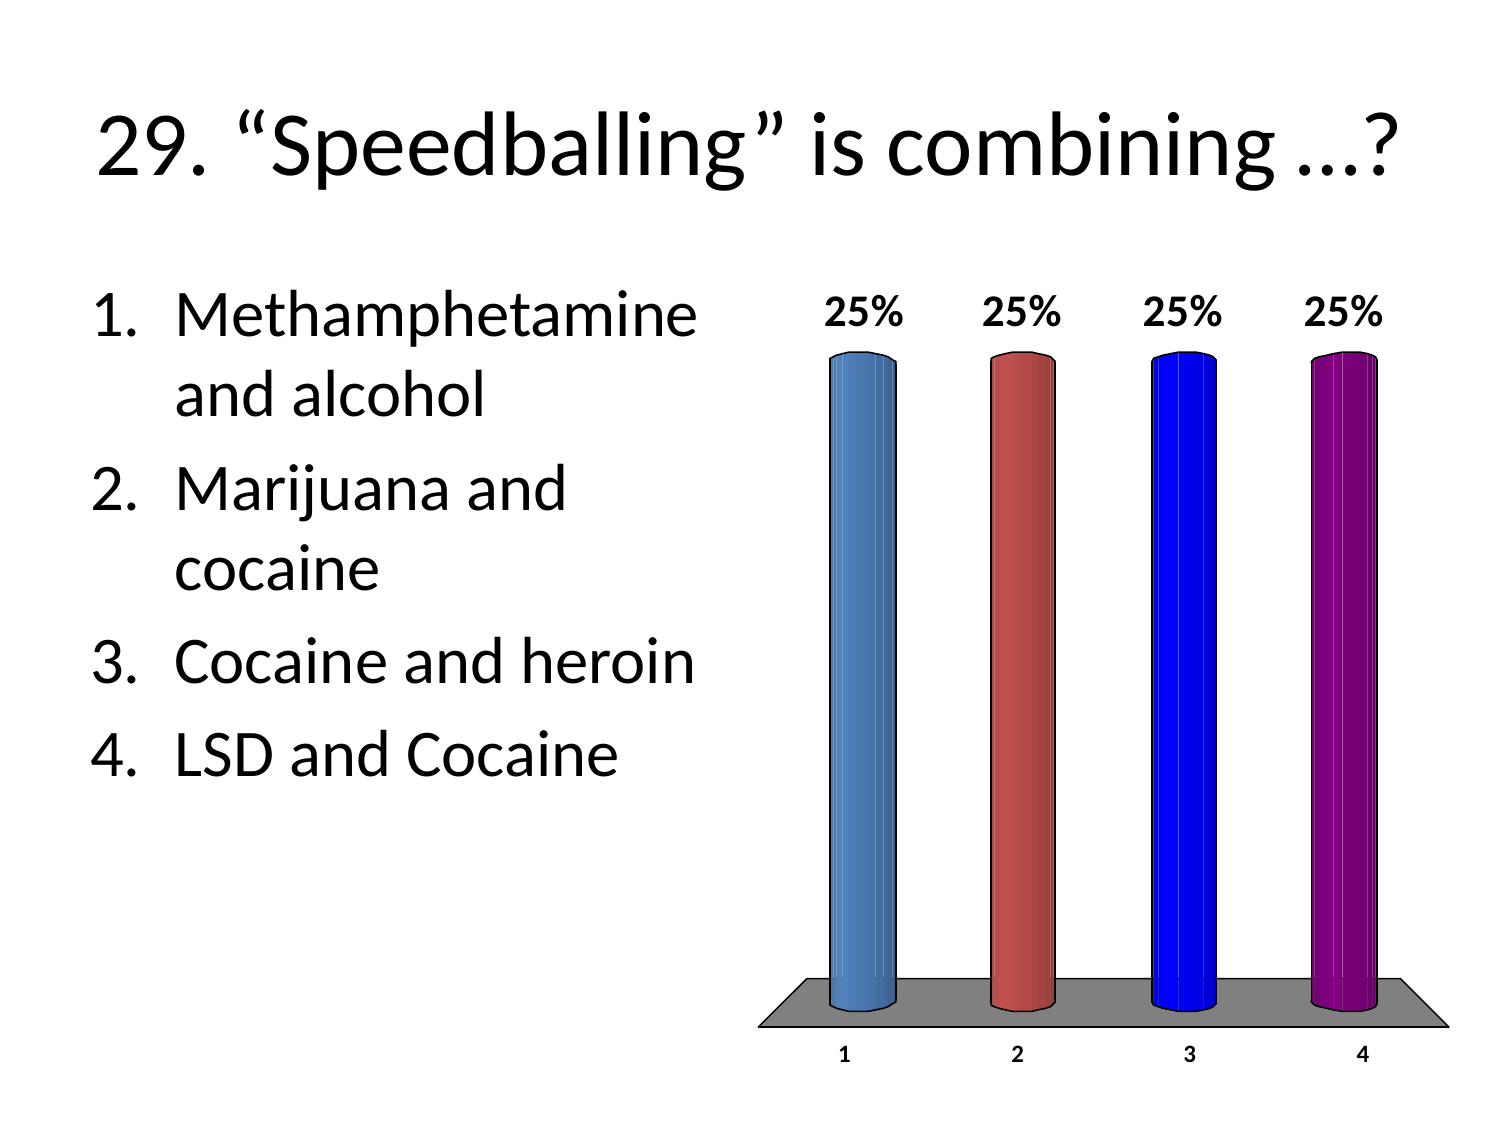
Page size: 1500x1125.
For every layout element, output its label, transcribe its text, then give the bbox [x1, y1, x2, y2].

title 29. “Speedballing” is combining …? [75, 45, 1425, 233]
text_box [739, 270, 1490, 1115]
list Methamphetamine and alcohol Marijuana and cocaine Cocaine and heroin LSD and Cocaine [75, 262, 750, 1005]
